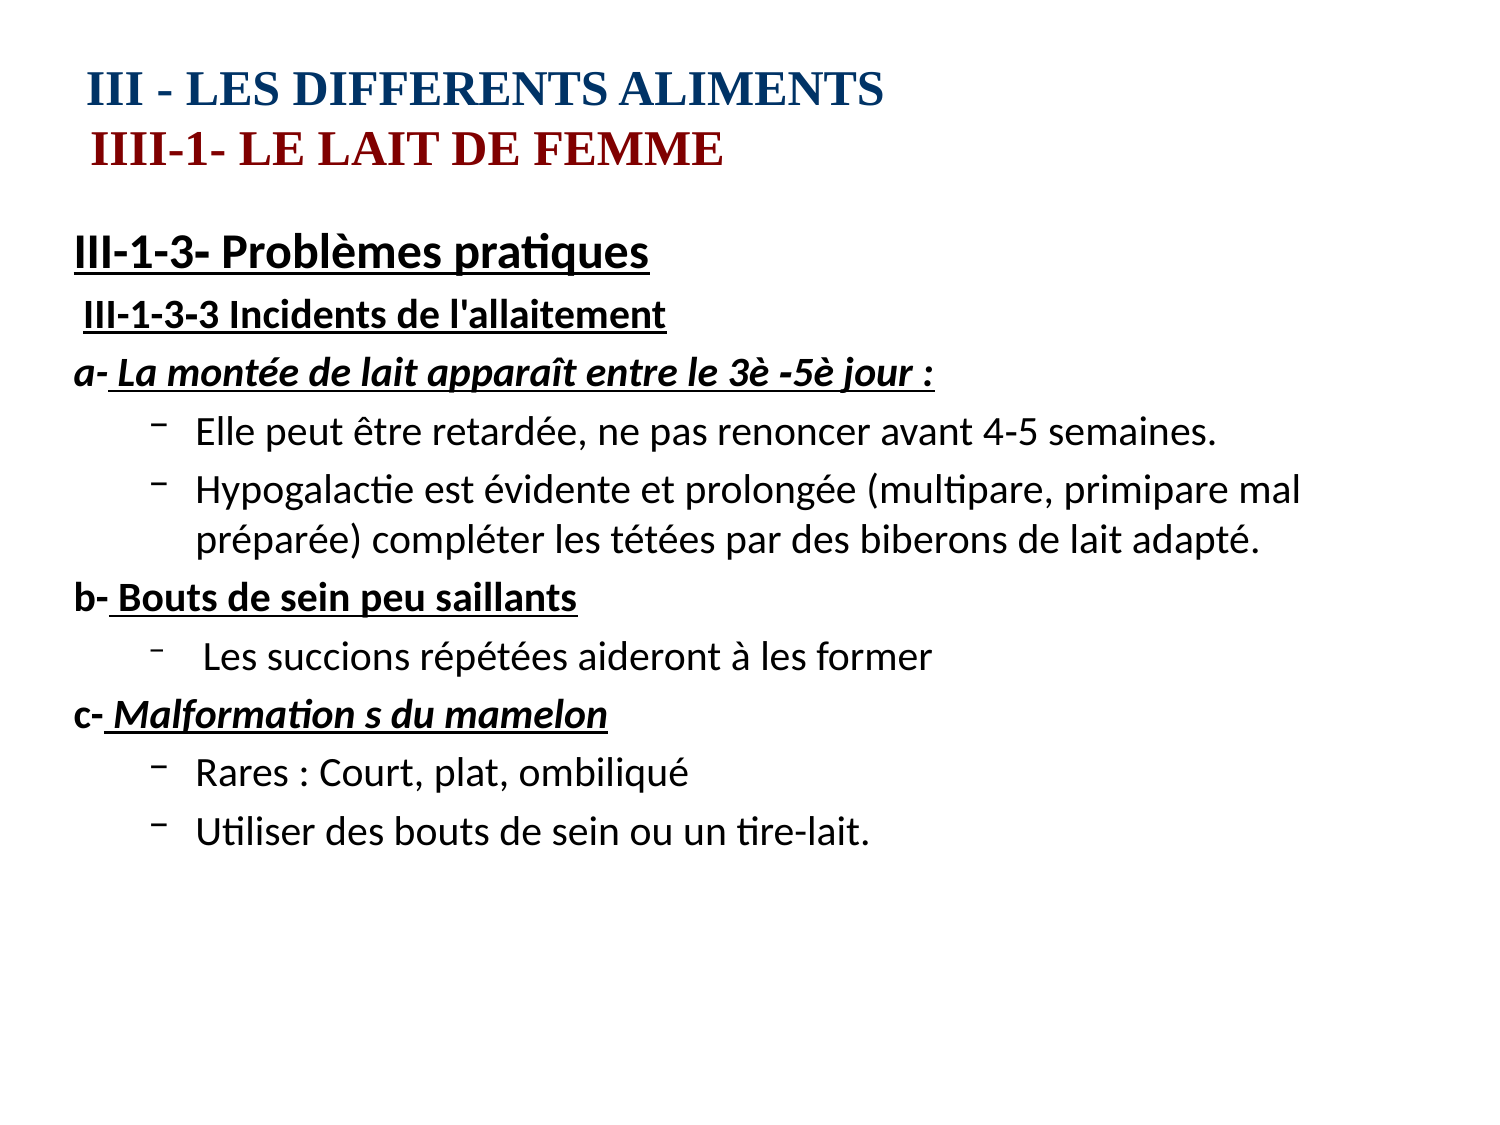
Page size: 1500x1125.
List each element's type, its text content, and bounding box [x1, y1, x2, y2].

title III ‑ LES DIFFERENTS ALIMENTS IIII-1‑ LE LAIT DE FEMME [0, 105, 1351, 247]
list III-1-3‑ Problèmes pratiques III-1-3‑3 Incidents de l'allaitement a- La montée de lait apparaît entre le 3è ‑5è jour : Elle peut être retardée, ne pas renoncer avant 4‑5 semaines. Hypogalactie est évidente et prolongée (multipare, primipare mal préparée) compléter les tétées par des biberons de lait adapté. b- Bouts de sein peu saillants Les succions répétées aideront à les former c- Malformation s du mamelon Rares : Court, plat, ombiliqué Utiliser des bouts de sein ou un tire-lait. [58, 210, 1454, 1091]
